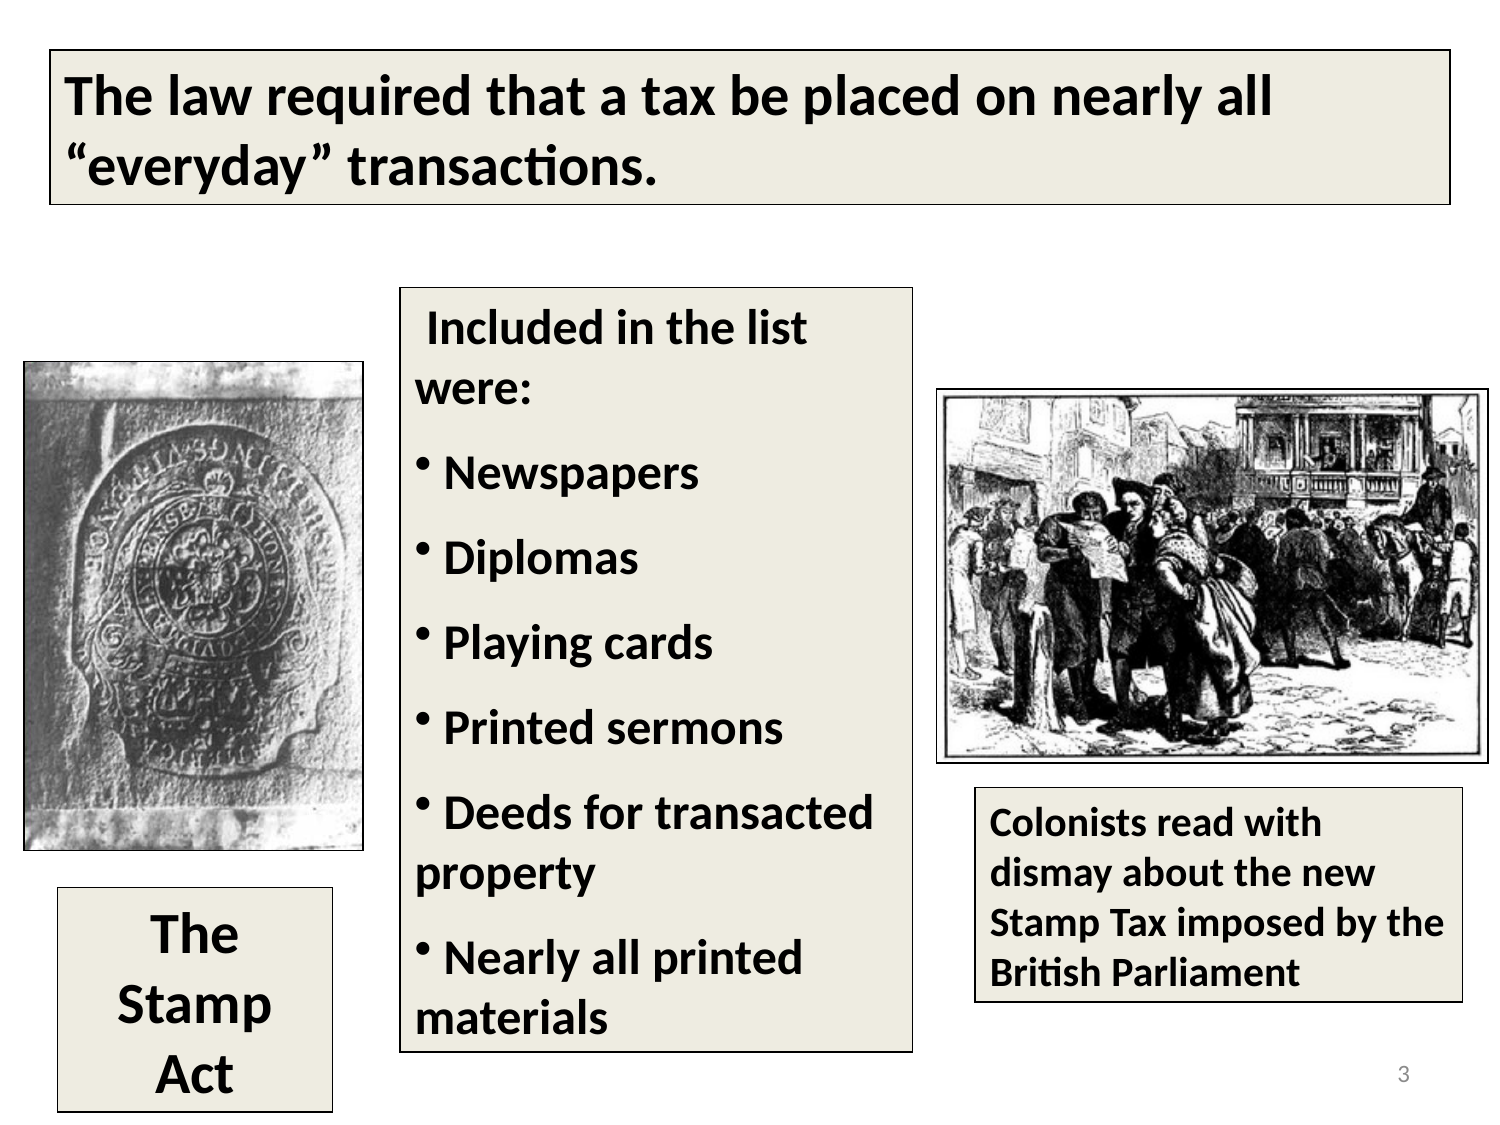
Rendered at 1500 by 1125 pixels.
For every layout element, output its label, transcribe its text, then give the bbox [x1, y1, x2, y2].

slide_number 3 [1074, 1042, 1425, 1103]
text_box The law required that a tax be placed on nearly all “everyday” transactions. [50, 49, 1450, 205]
picture [24, 362, 363, 851]
text_box Colonists read with dismay about the new Stamp Tax imposed by the British Parliament [975, 787, 1463, 1003]
text_box The Stamp Act [57, 887, 333, 1113]
picture [937, 389, 1488, 763]
text_box Included in the list were: Newspapers Diplomas Playing cards Printed sermons Deeds for transacted property Nearly all printed materials [399, 287, 913, 1053]
